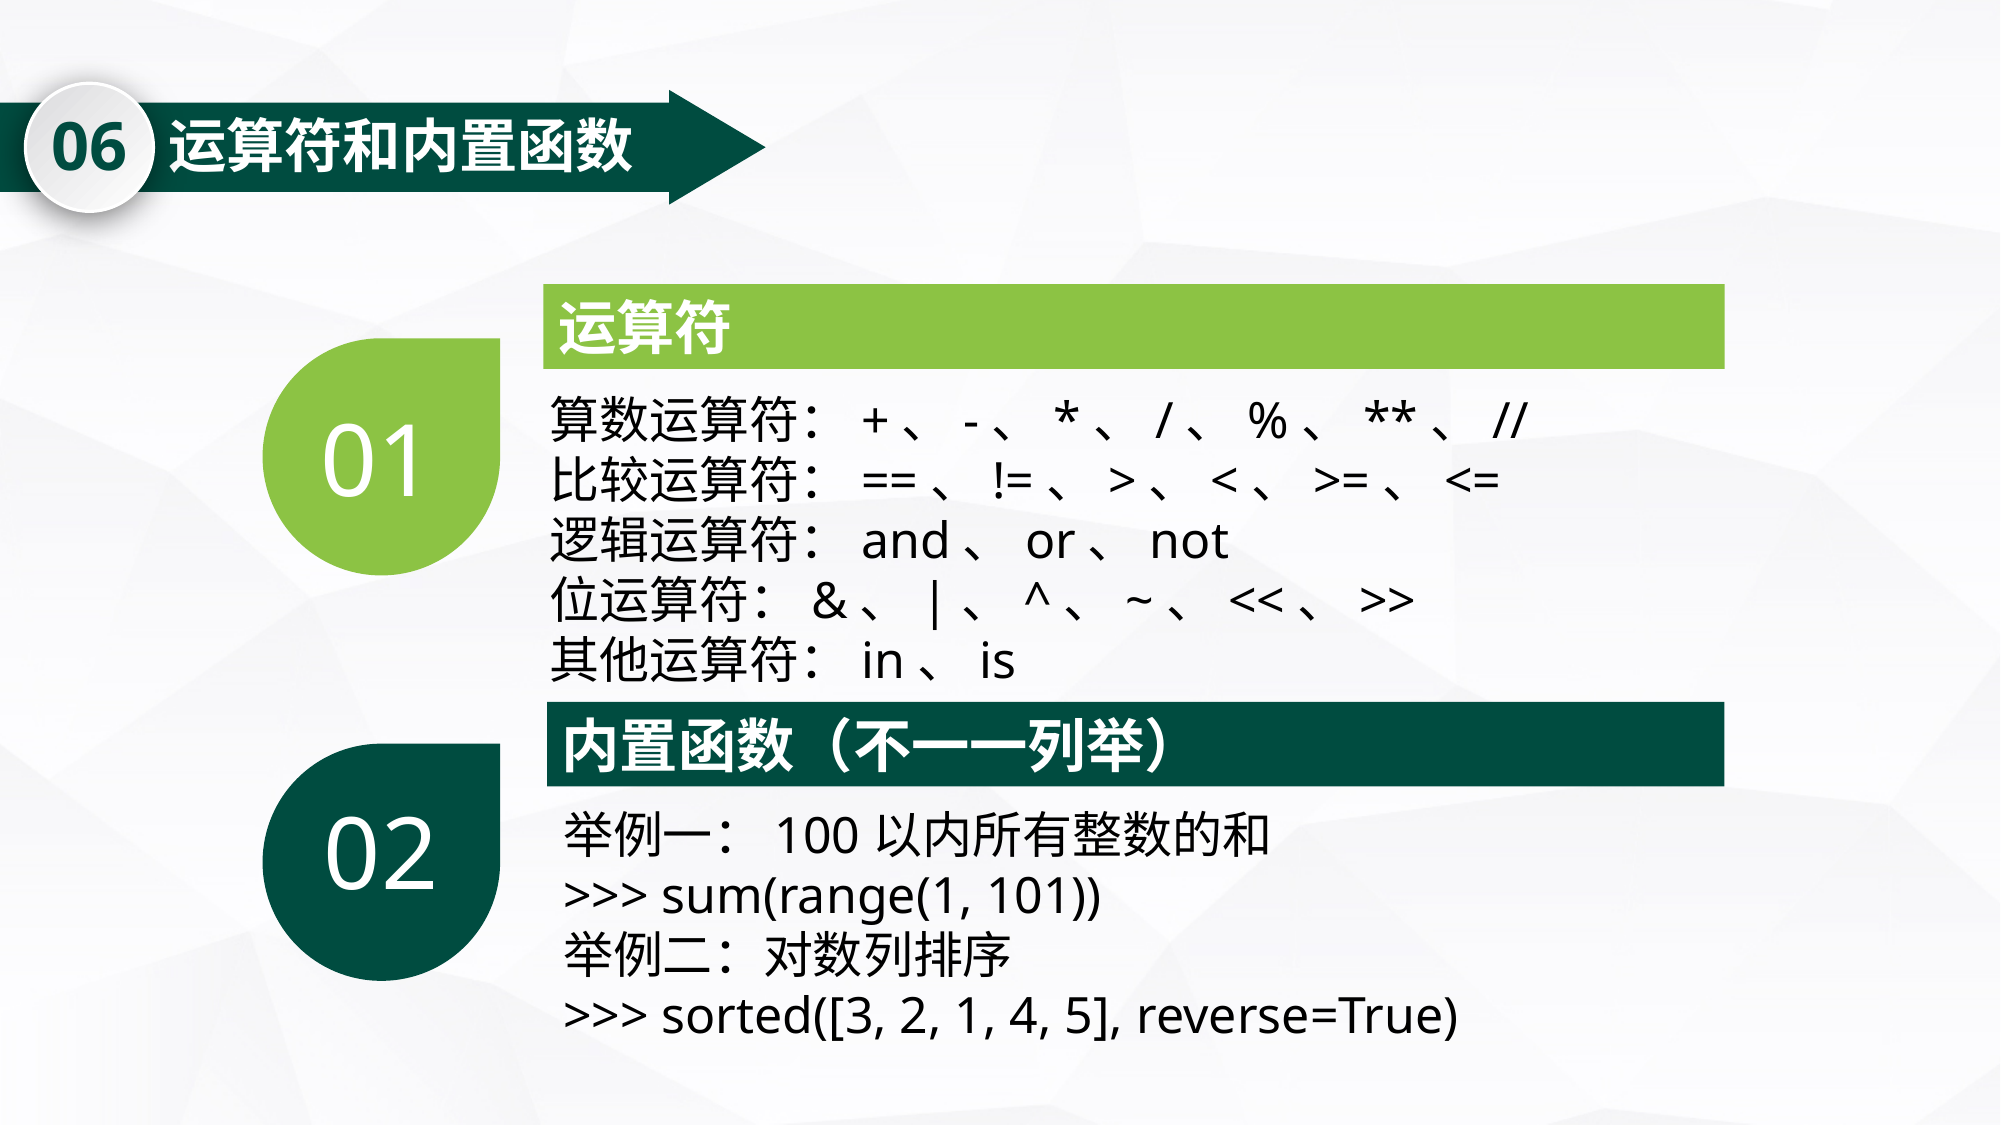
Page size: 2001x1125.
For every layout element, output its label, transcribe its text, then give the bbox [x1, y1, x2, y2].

text_box 举例一：100以内所有整数的和 >>> sum(range(1, 101)) 举例二：对数列排序 >>> sorted([3, 2, 1, 4, 5], reverse=True) [548, 795, 1738, 1051]
picture [0, 0, 2001, 1125]
text_box 运算符 [543, 284, 1725, 369]
text_box 内置函数（不一一列举） [547, 701, 1725, 787]
text_box [59, 205, 120, 213]
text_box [0, 89, 766, 205]
text_box [60, 82, 119, 89]
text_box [262, 338, 501, 576]
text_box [262, 743, 501, 981]
text_box 算数运算符：+、-、*、/、%、**、// 比较运算符：==、!=、>、<、>=、<= 逻辑运算符：and、or、not 位运算符：&、|、^、~、<<、>> 其他运算符：in、is [534, 381, 1725, 696]
text_box 运算符和内置函数 [153, 101, 1317, 232]
